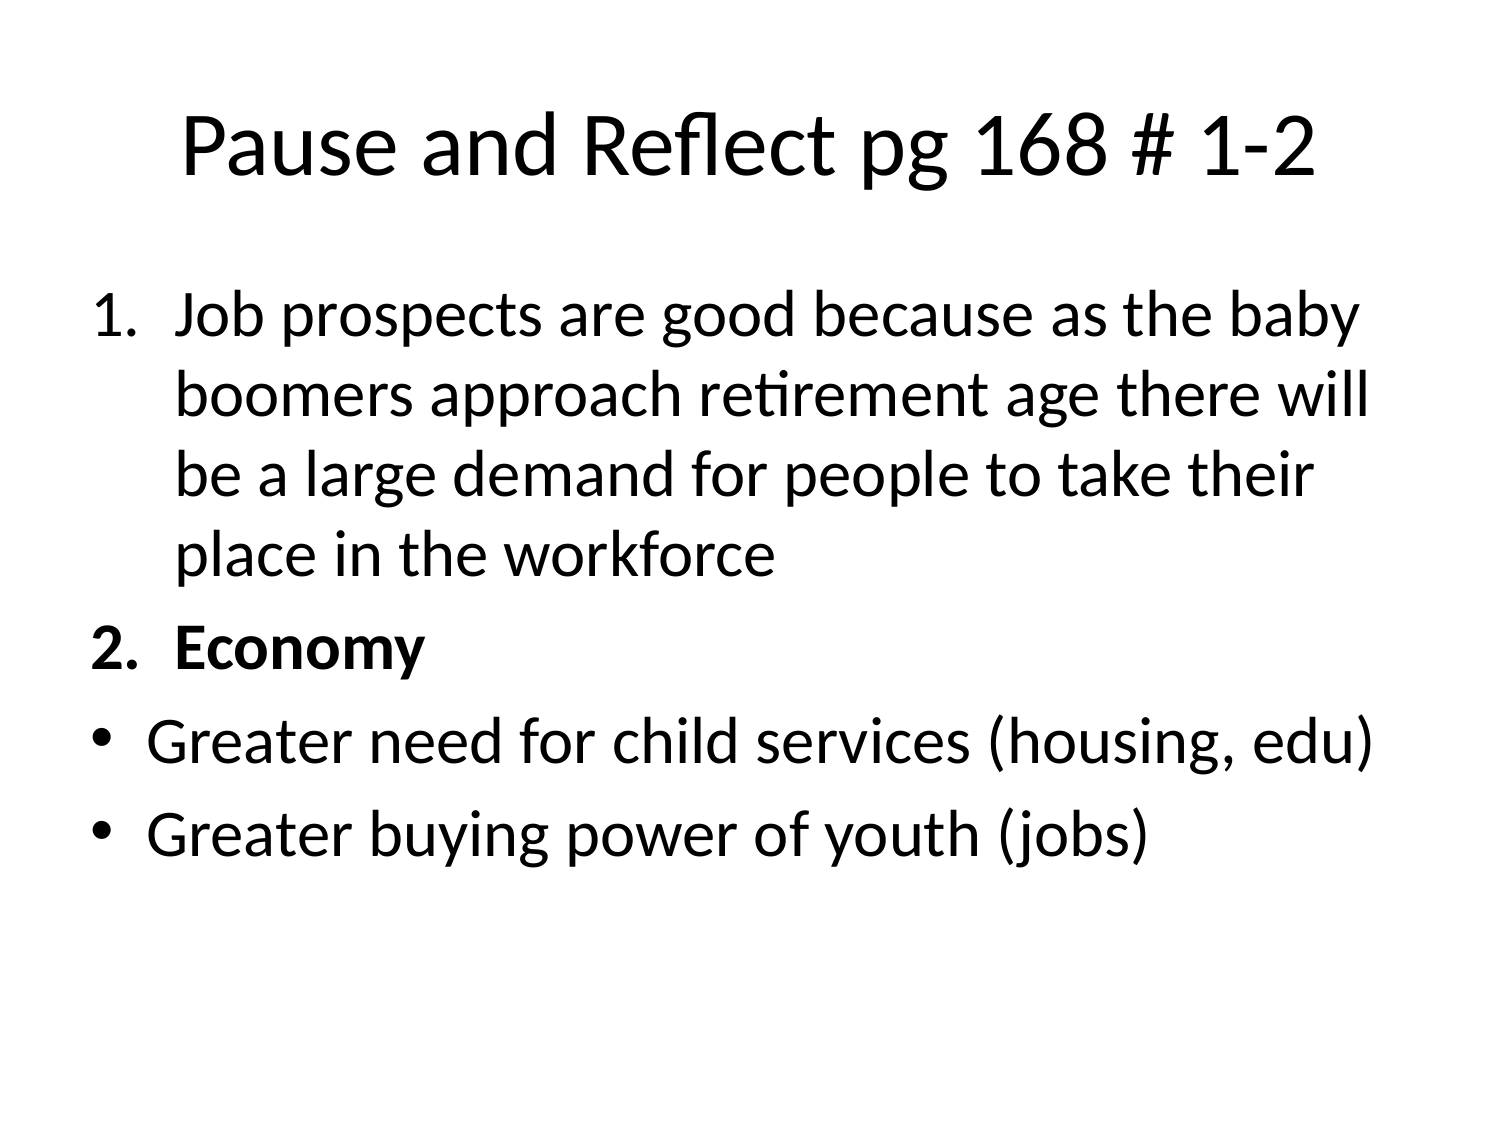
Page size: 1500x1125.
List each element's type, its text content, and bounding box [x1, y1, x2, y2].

title Pause and Reflect pg 168 # 1-2 [75, 45, 1425, 233]
list Job prospects are good because as the baby boomers approach retirement age there will be a large demand for people to take their place in the workforce Economy Greater need for child services (housing, edu) Greater buying power of youth (jobs) [75, 262, 1425, 1005]
